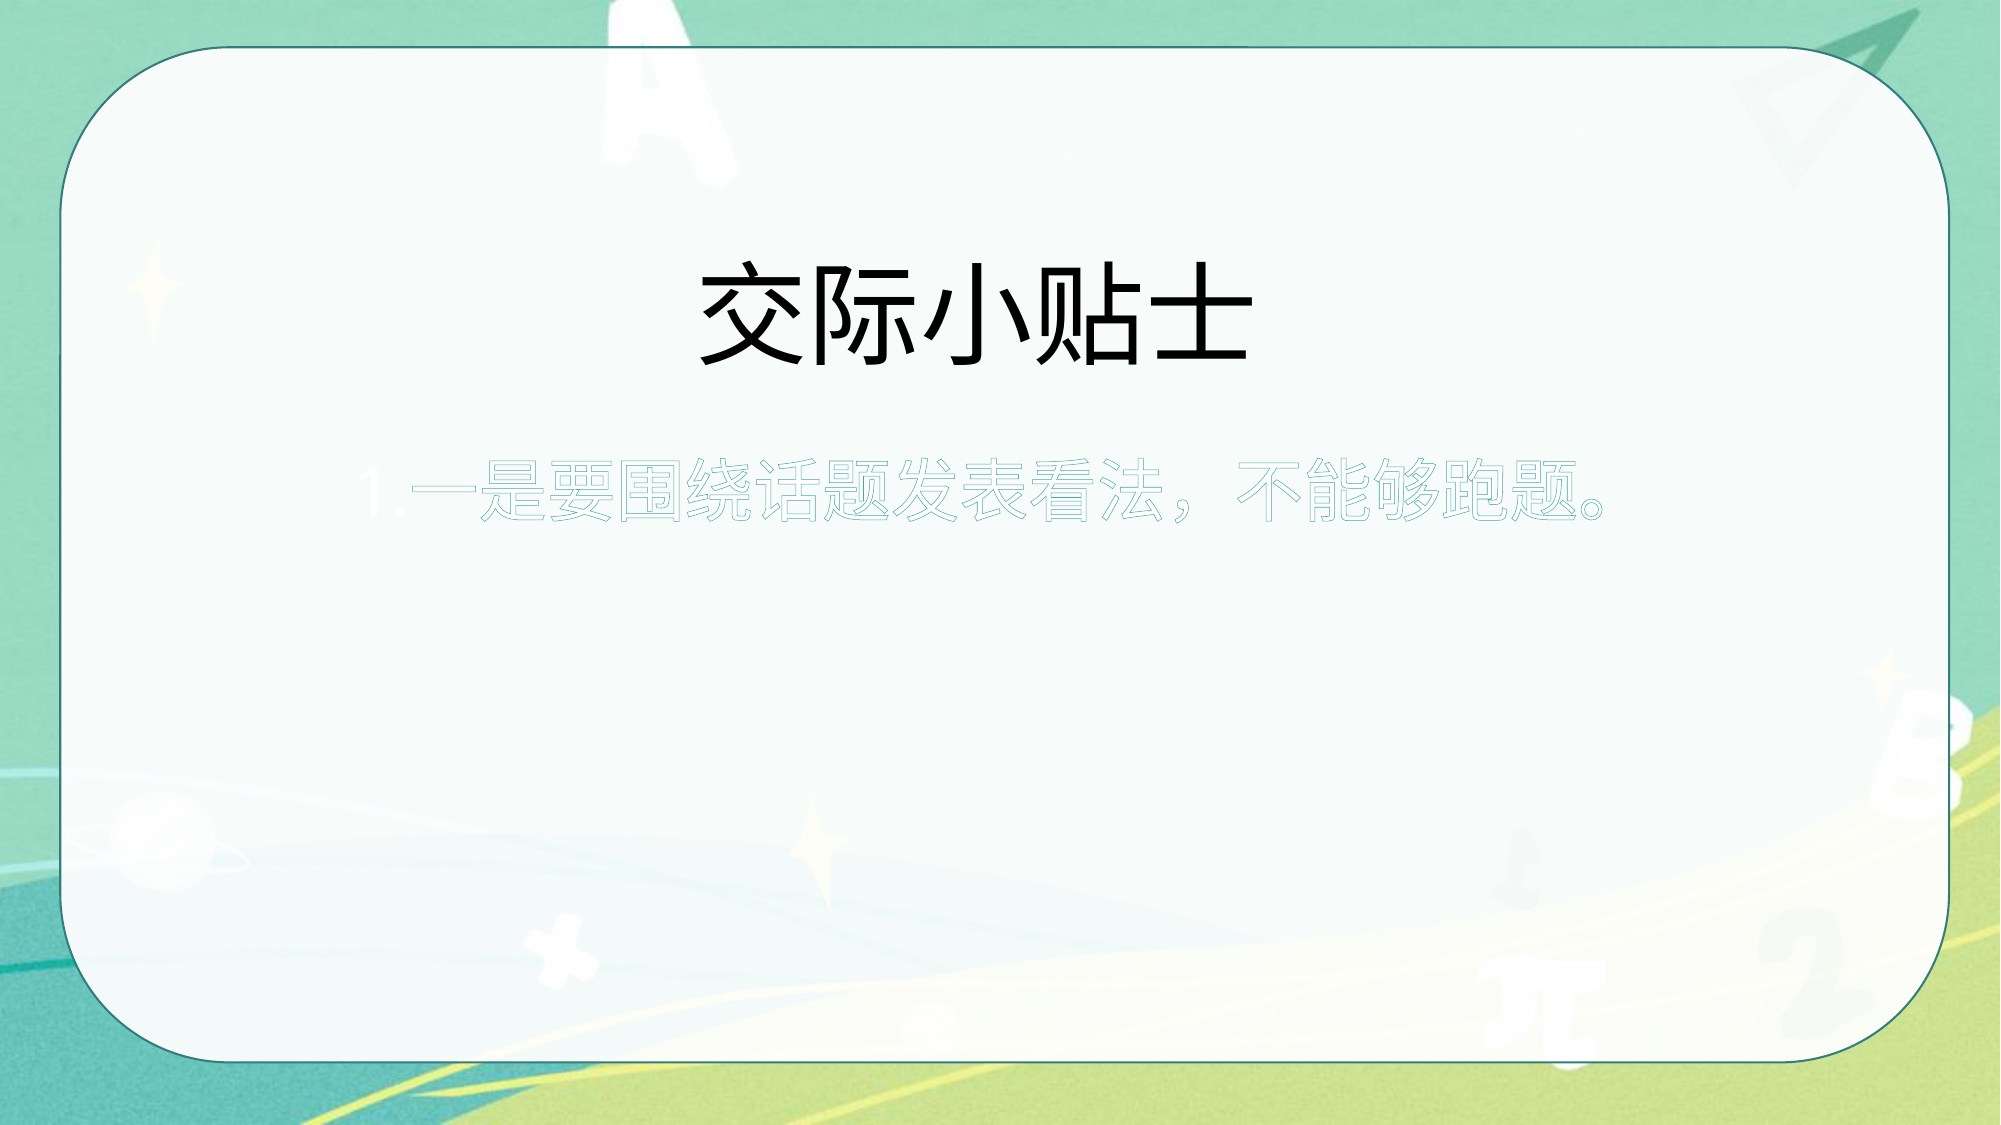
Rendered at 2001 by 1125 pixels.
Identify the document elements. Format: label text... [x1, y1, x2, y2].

picture [0, 0, 2000, 1125]
title 交际小贴士 [329, 238, 1624, 402]
list 一是要围绕话题发表看法，不能够跑题。 [337, 448, 1632, 985]
